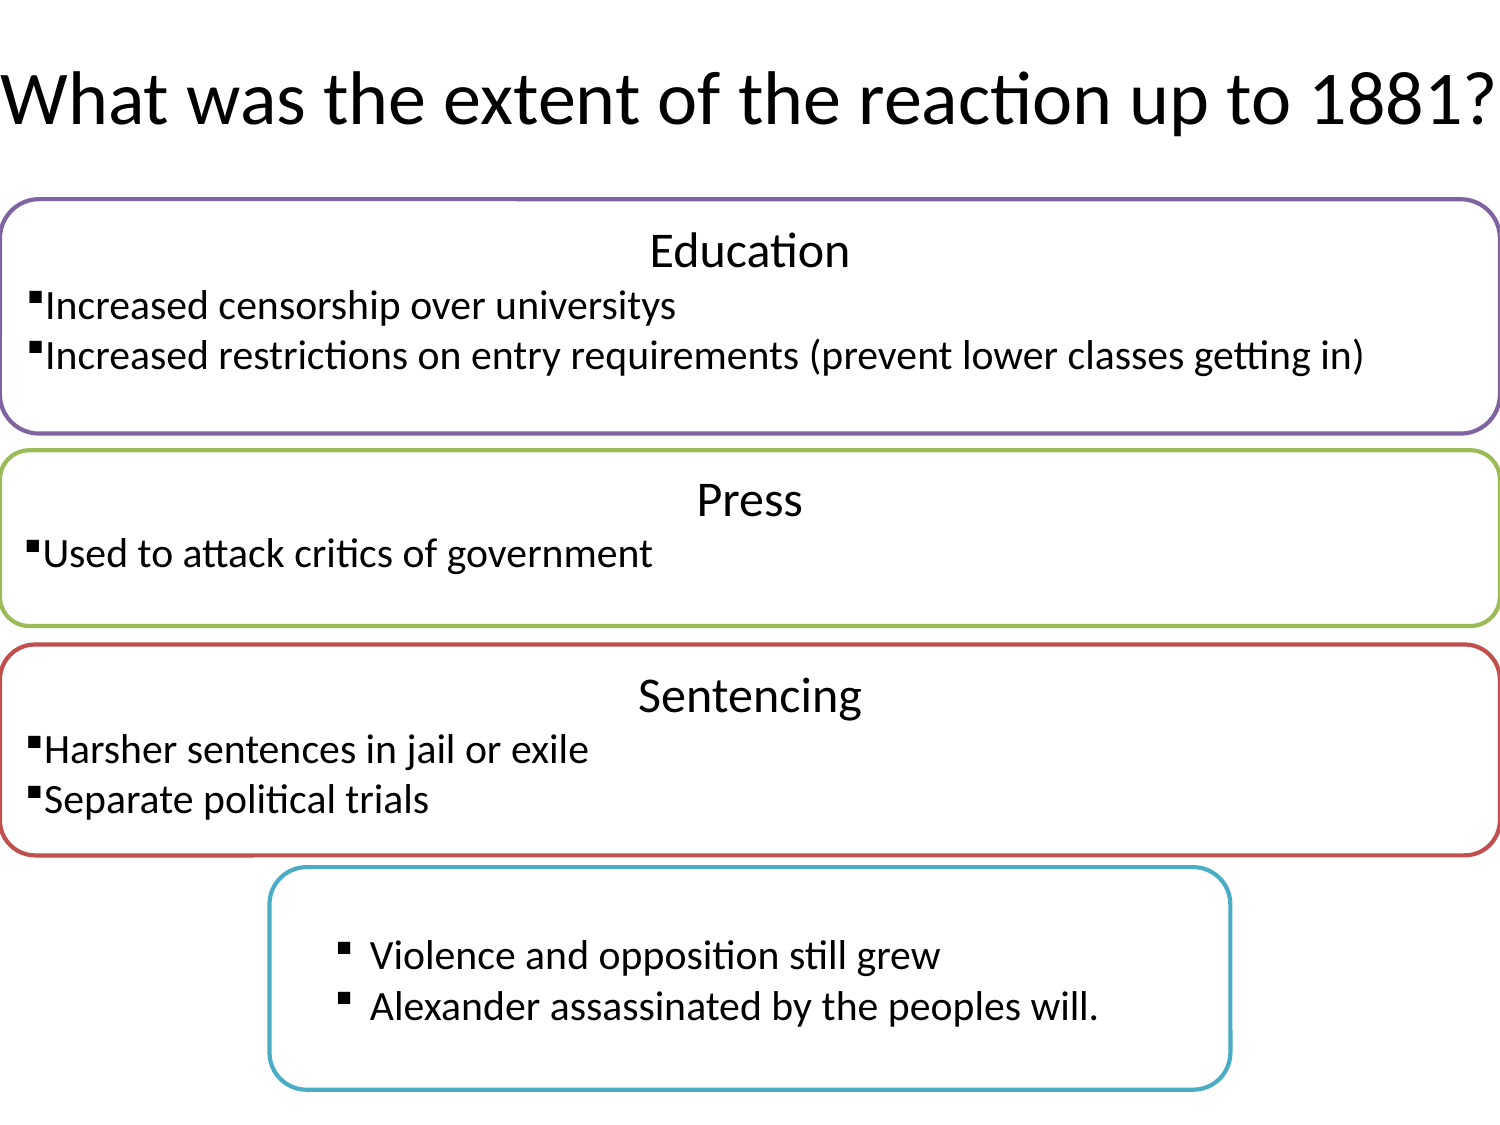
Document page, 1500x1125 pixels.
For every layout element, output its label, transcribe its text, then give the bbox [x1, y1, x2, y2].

text_box Sentencing Harsher sentences in jail or exile Separate political trials [0, 642, 1500, 858]
title What was the extent of the reaction up to 1881? [0, 0, 1500, 188]
text_box Violence and opposition still grew Alexander assassinated by the peoples will. [267, 865, 1233, 1092]
text_box Education Increased censorship over universitys Increased restrictions on entry requirements (prevent lower classes getting in) [0, 197, 1500, 436]
text_box Press Used to attack critics of government [0, 448, 1500, 629]
